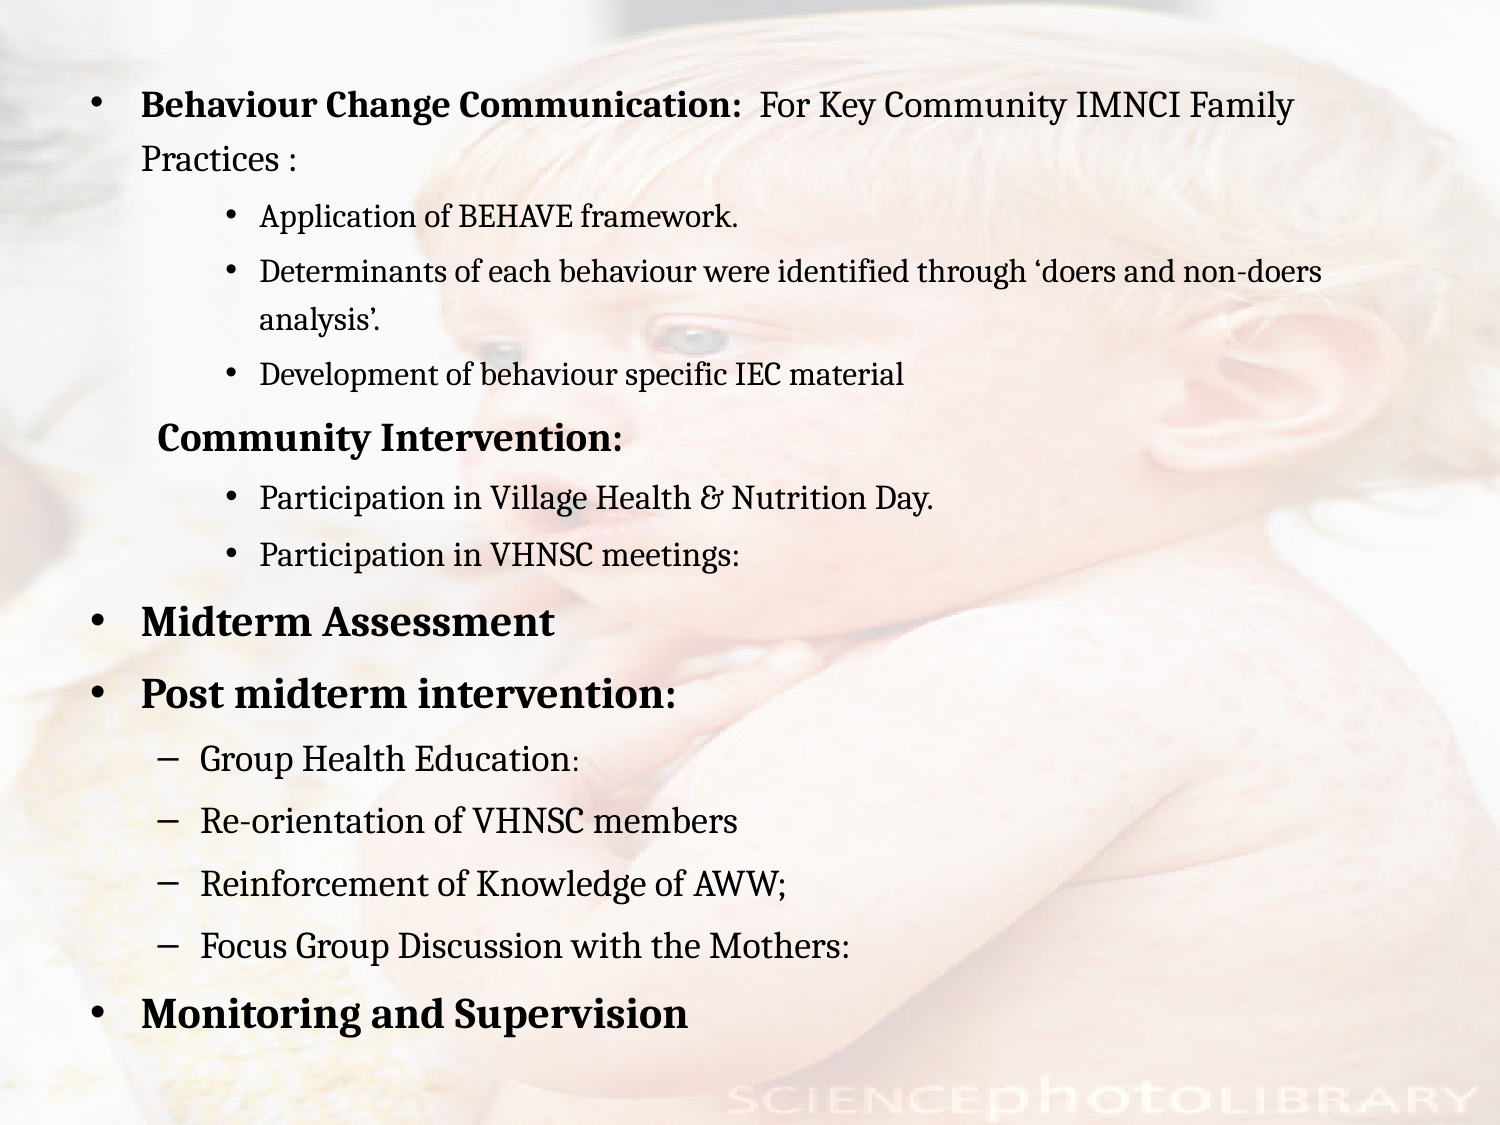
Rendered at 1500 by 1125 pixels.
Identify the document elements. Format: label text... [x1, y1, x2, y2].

list Behaviour Change Communication: For Key Community IMNCI Family Practices : Application of BEHAVE framework. Determinants of each behaviour were identified through ‘doers and non-doers analysis’. Development of behaviour specific IEC material Community Intervention: Participation in Village Health & Nutrition Day. Participation in VHNSC meetings: Midterm Assessment Post midterm intervention: Group Health Education: Re-orientation of VHNSC members Reinforcement of Knowledge of AWW; Focus Group Discussion with the Mothers: Monitoring and Supervision [75, 62, 1425, 1050]
